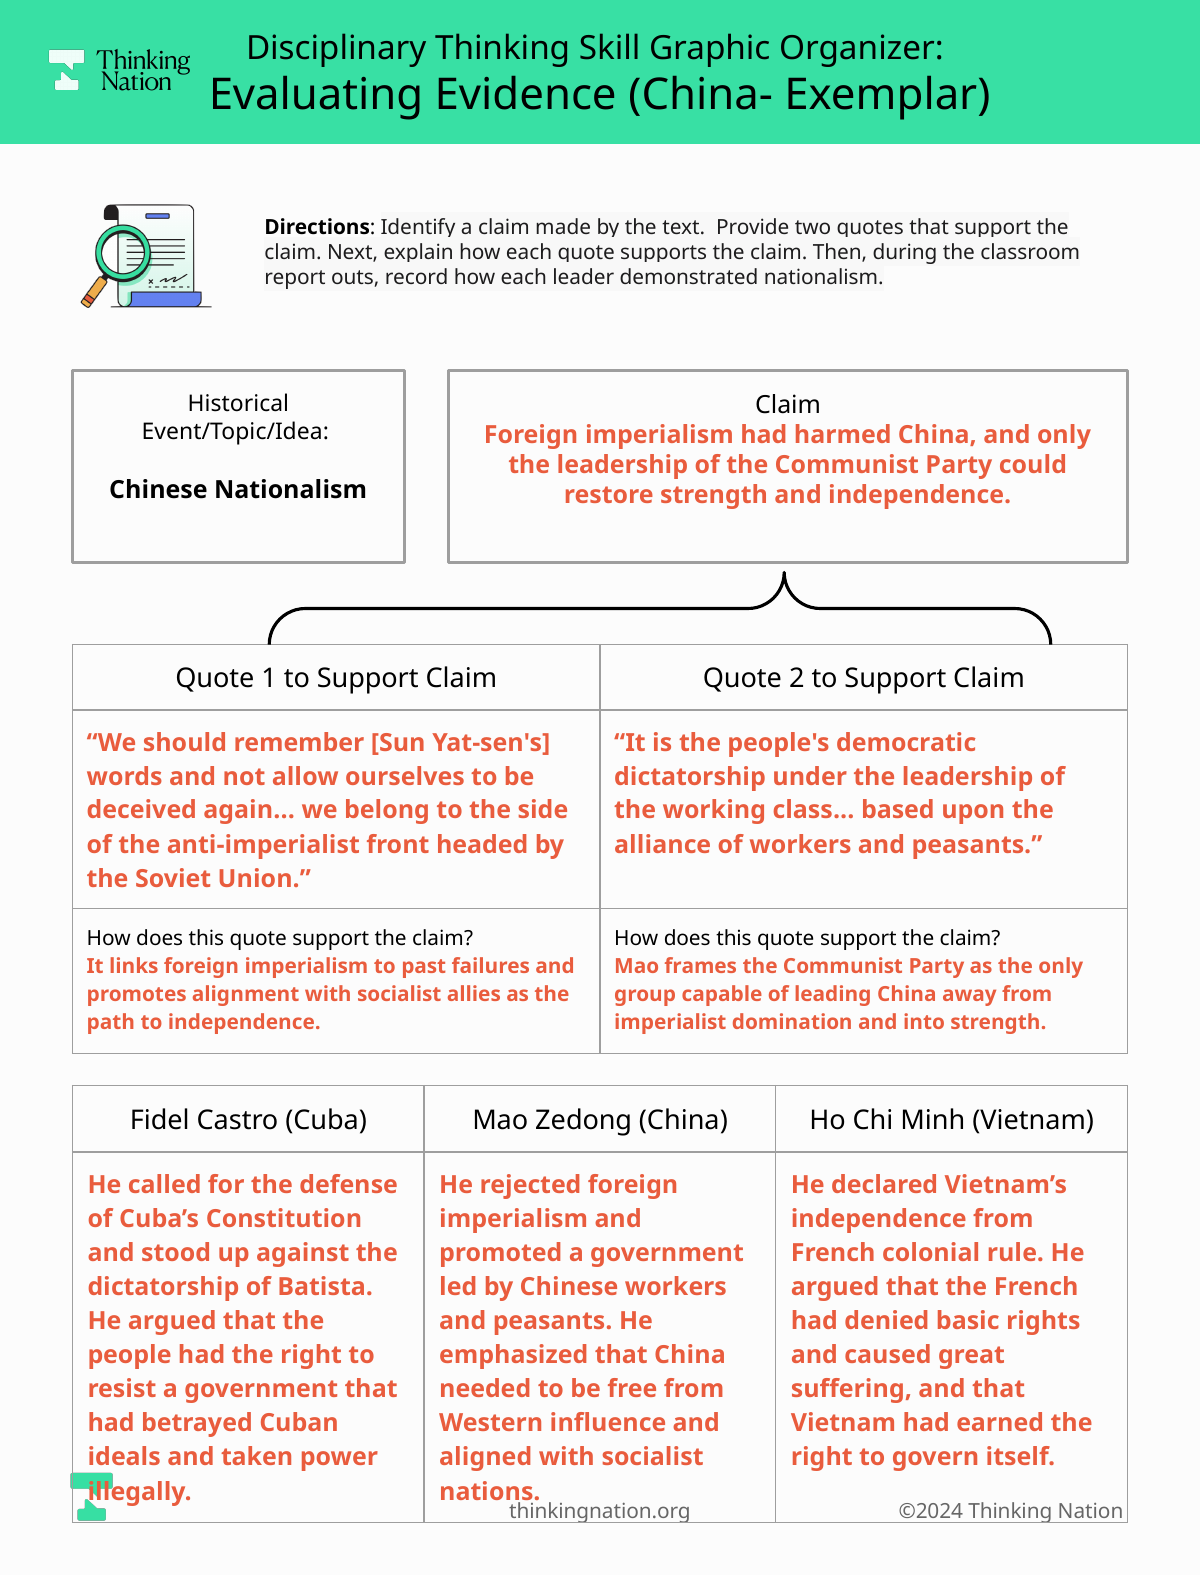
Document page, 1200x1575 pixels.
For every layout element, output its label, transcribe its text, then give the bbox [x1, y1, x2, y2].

table_header Ho Chi Minh (Vietnam) [776, 1086, 1127, 1151]
table_cell “We should remember [Sun Yat-sen's] words and not allow ourselves to be deceived again... we belong to the side of the anti-imperialist front headed by the Soviet Union.” [73, 711, 599, 908]
table_header Quote 2 to Support Claim [601, 645, 1127, 709]
table_header Fidel Castro (Cuba) [73, 1086, 423, 1151]
text_box thinkingnation.org [457, 1523, 742, 1532]
table_cell “It is the people's democratic dictatorship under the leadership of the working class... based upon the alliance of workers and peasants.” [601, 711, 1127, 908]
text_box ©2024 Thinking Nation [854, 1483, 1139, 1532]
text_box Disciplinary Thinking Skill Graphic Organizer: Evaluating Evidence (China- Exemplar) [0, 0, 1200, 144]
picture [33, 35, 195, 104]
table_header Mao Zedong (China) [425, 1086, 775, 1151]
text_box Claim Foreign imperialism had harmed China, and only the leadership of the Communist Party could restore strength and independence. [448, 370, 1128, 563]
table_cell He called for the defense of Cuba’s Constitution and stood up against the dictatorship of Batista. He argued that the people had the right to resist a government that had betrayed Cuban ideals and taken power illegally. [73, 1153, 423, 1522]
table_cell He declared Vietnam’s independence from French colonial rule. He argued that the French had denied basic rights and caused great suffering, and that Vietnam had earned the right to govern itself. [776, 1153, 1127, 1522]
text_box Directions: Identify a claim made by the text. Provide two quotes that support the claim. Next, explain how each quote supports the claim. Then, during the classroom report outs, record how each leader demonstrated nationalism. [246, 198, 1128, 304]
text_box Historical Event/Topic/Idea: Chinese Nationalism [72, 370, 405, 563]
table_cell How does this quote support the claim? It links foreign imperialism to past failures and promotes alignment with socialist allies as the path to independence. [73, 909, 599, 1053]
picture [58, 1463, 125, 1530]
text_box [269, 572, 1051, 645]
table_cell He rejected foreign imperialism and promoted a government led by Chinese workers and peasants. He emphasized that China needed to be free from Western influence and aligned with socialist nations. [425, 1153, 775, 1522]
table_cell How does this quote support the claim? Mao frames the Communist Party as the only group capable of leading China away from imperialist domination and into strength. [601, 909, 1127, 1053]
table_header Quote 1 to Support Claim [73, 645, 599, 709]
picture [72, 182, 220, 330]
